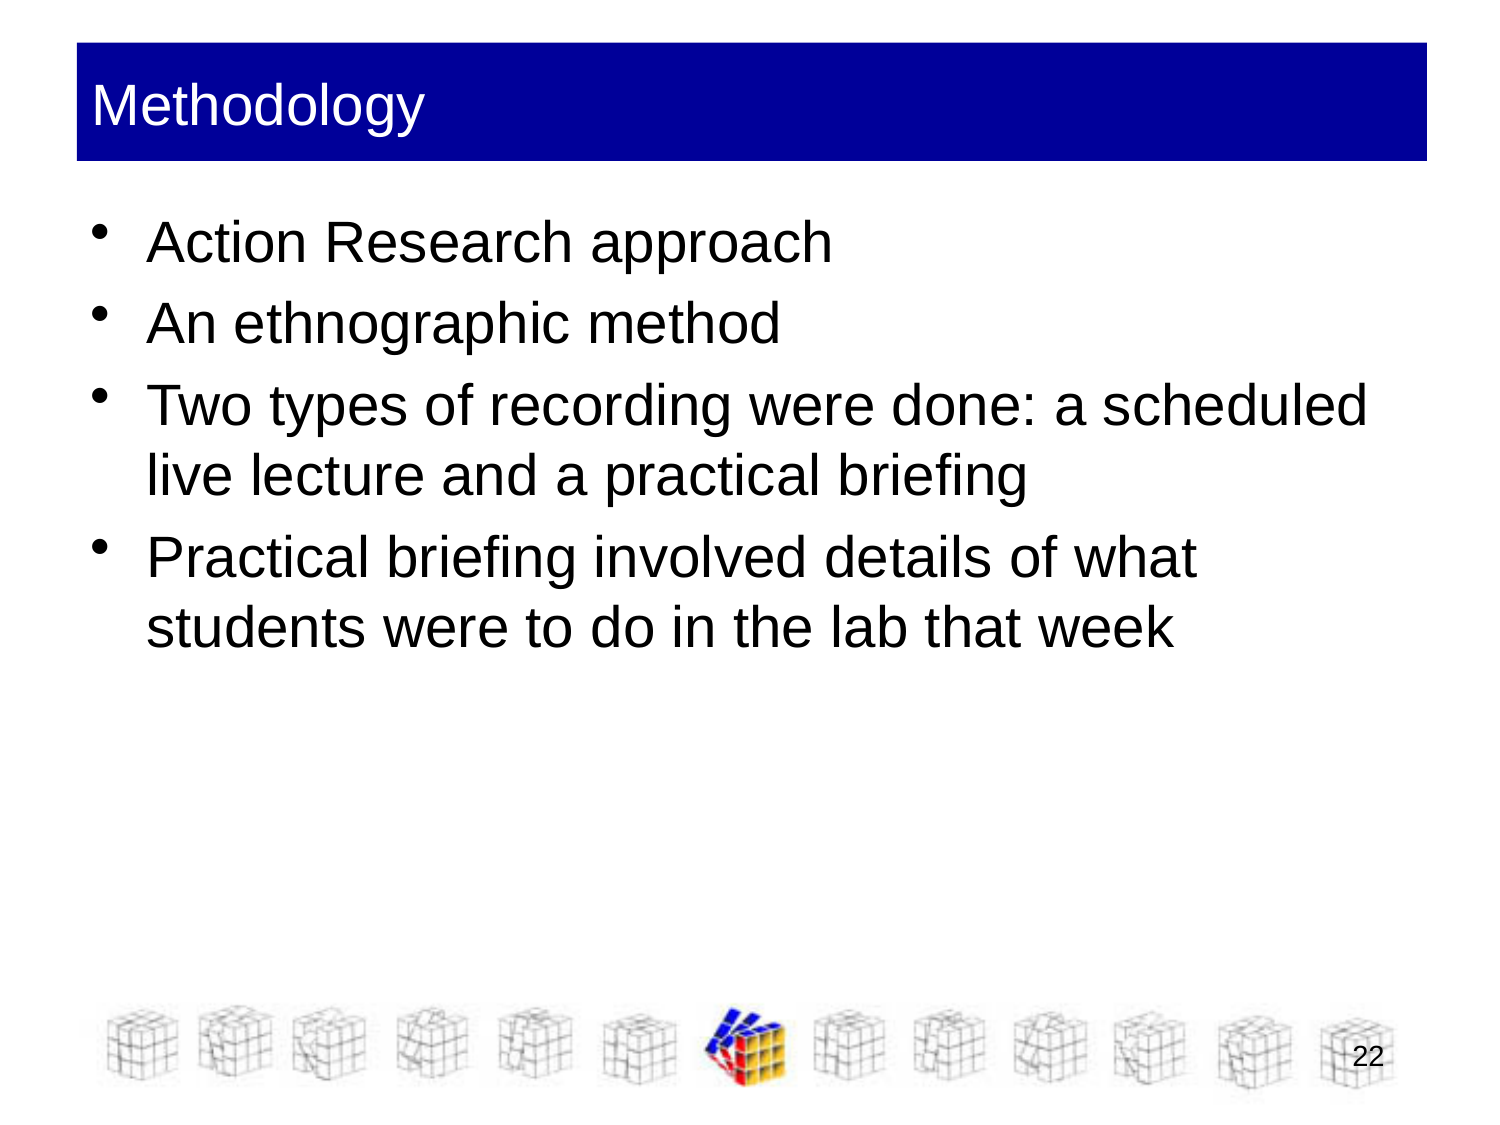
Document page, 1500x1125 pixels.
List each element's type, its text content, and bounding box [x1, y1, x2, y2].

picture [64, 987, 1442, 1125]
title Methodology [76, 42, 1428, 162]
list Action Research approach An ethnographic method Two types of recording were done: a scheduled live lecture and a practical briefing Practical briefing involved details of what students were to do in the lab that week [74, 196, 1426, 988]
slide_number 22 [1337, 1029, 1500, 1090]
